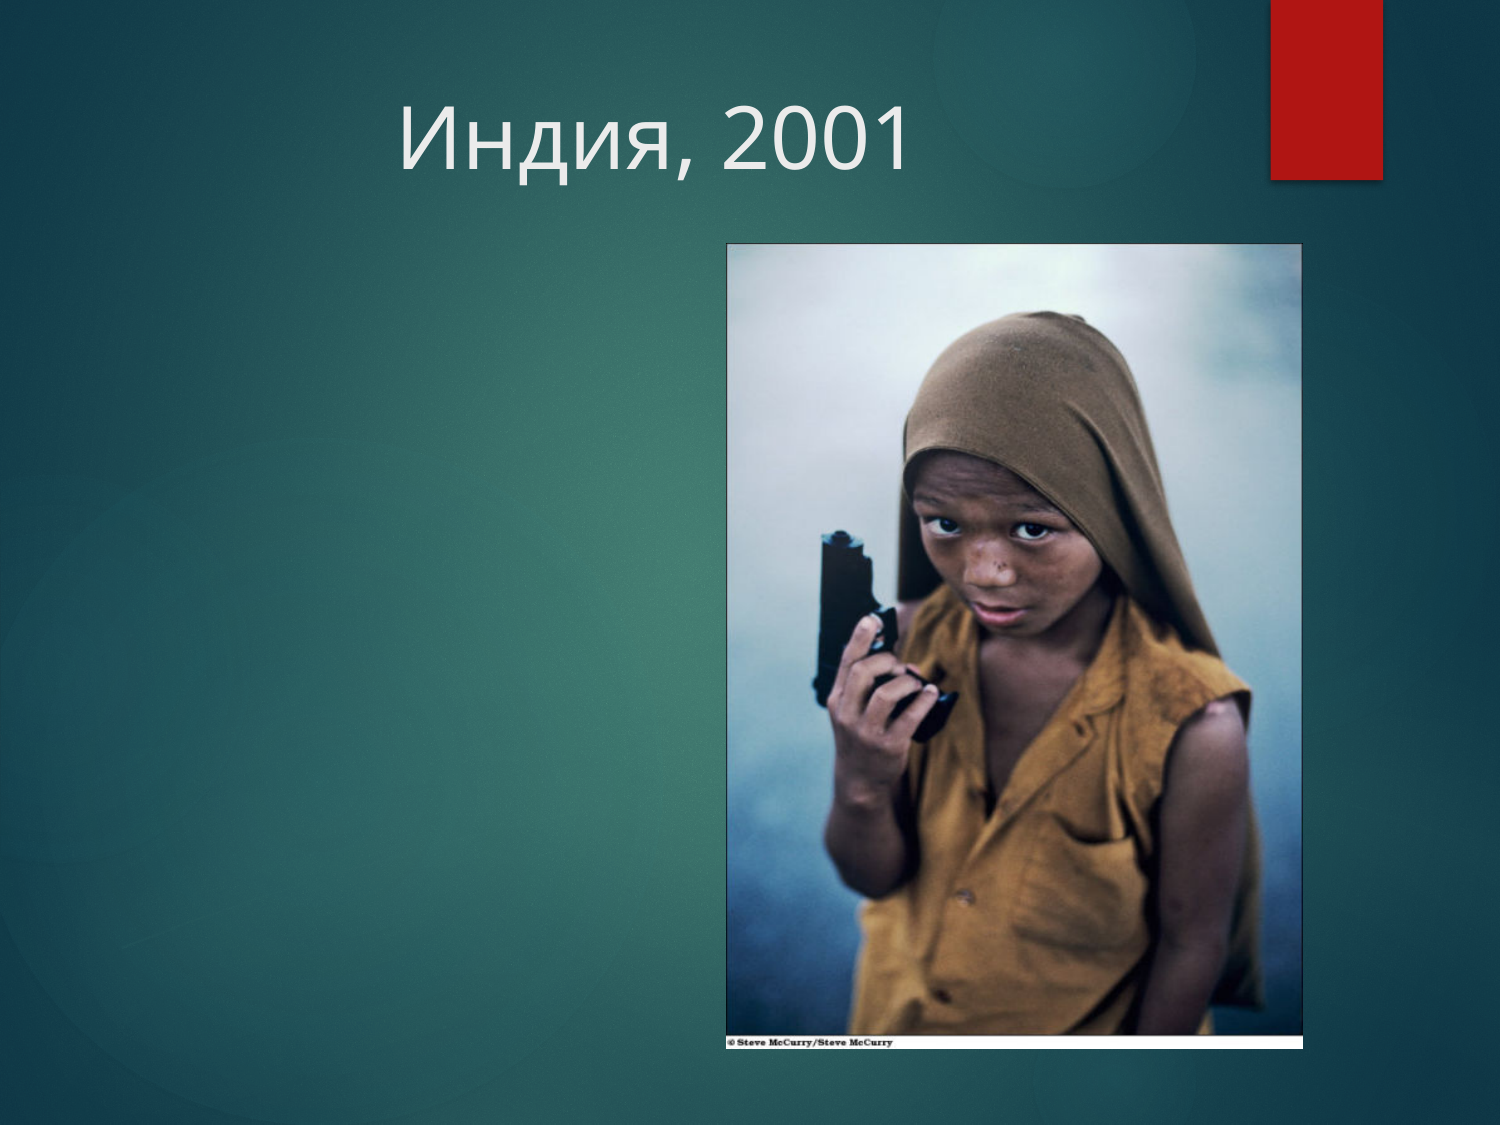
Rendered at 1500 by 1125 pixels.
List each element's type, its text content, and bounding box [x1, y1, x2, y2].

title Индия, 2001 [79, 74, 1237, 220]
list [726, 243, 1304, 1050]
